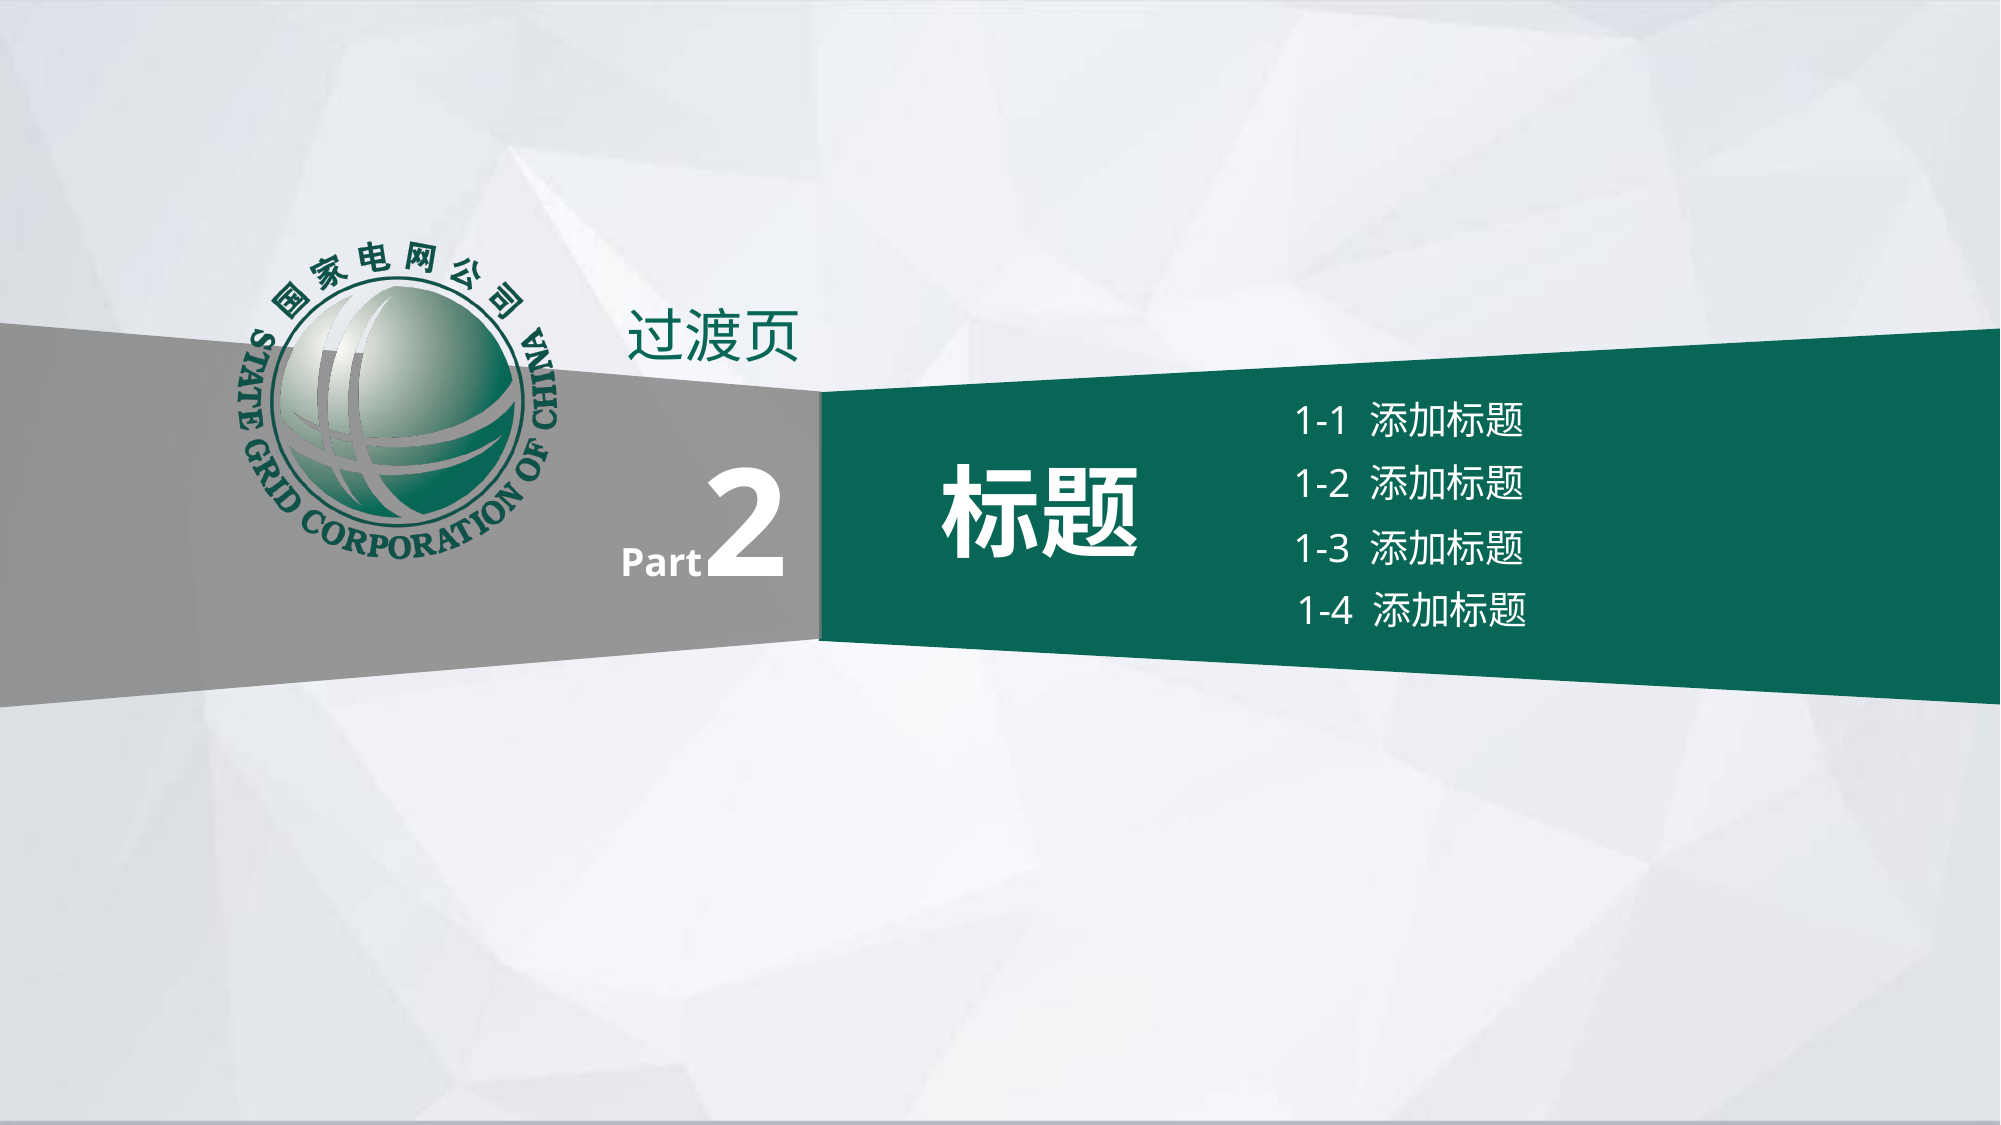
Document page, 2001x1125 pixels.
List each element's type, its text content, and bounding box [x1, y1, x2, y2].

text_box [1277, 388, 1544, 640]
text_box Part2 [605, 419, 803, 615]
text_box [817, 327, 2000, 706]
text_box 标题 [925, 441, 1156, 577]
text_box 过渡页 [611, 291, 817, 377]
text_box [0, 321, 823, 709]
picture [0, 0, 2001, 1125]
